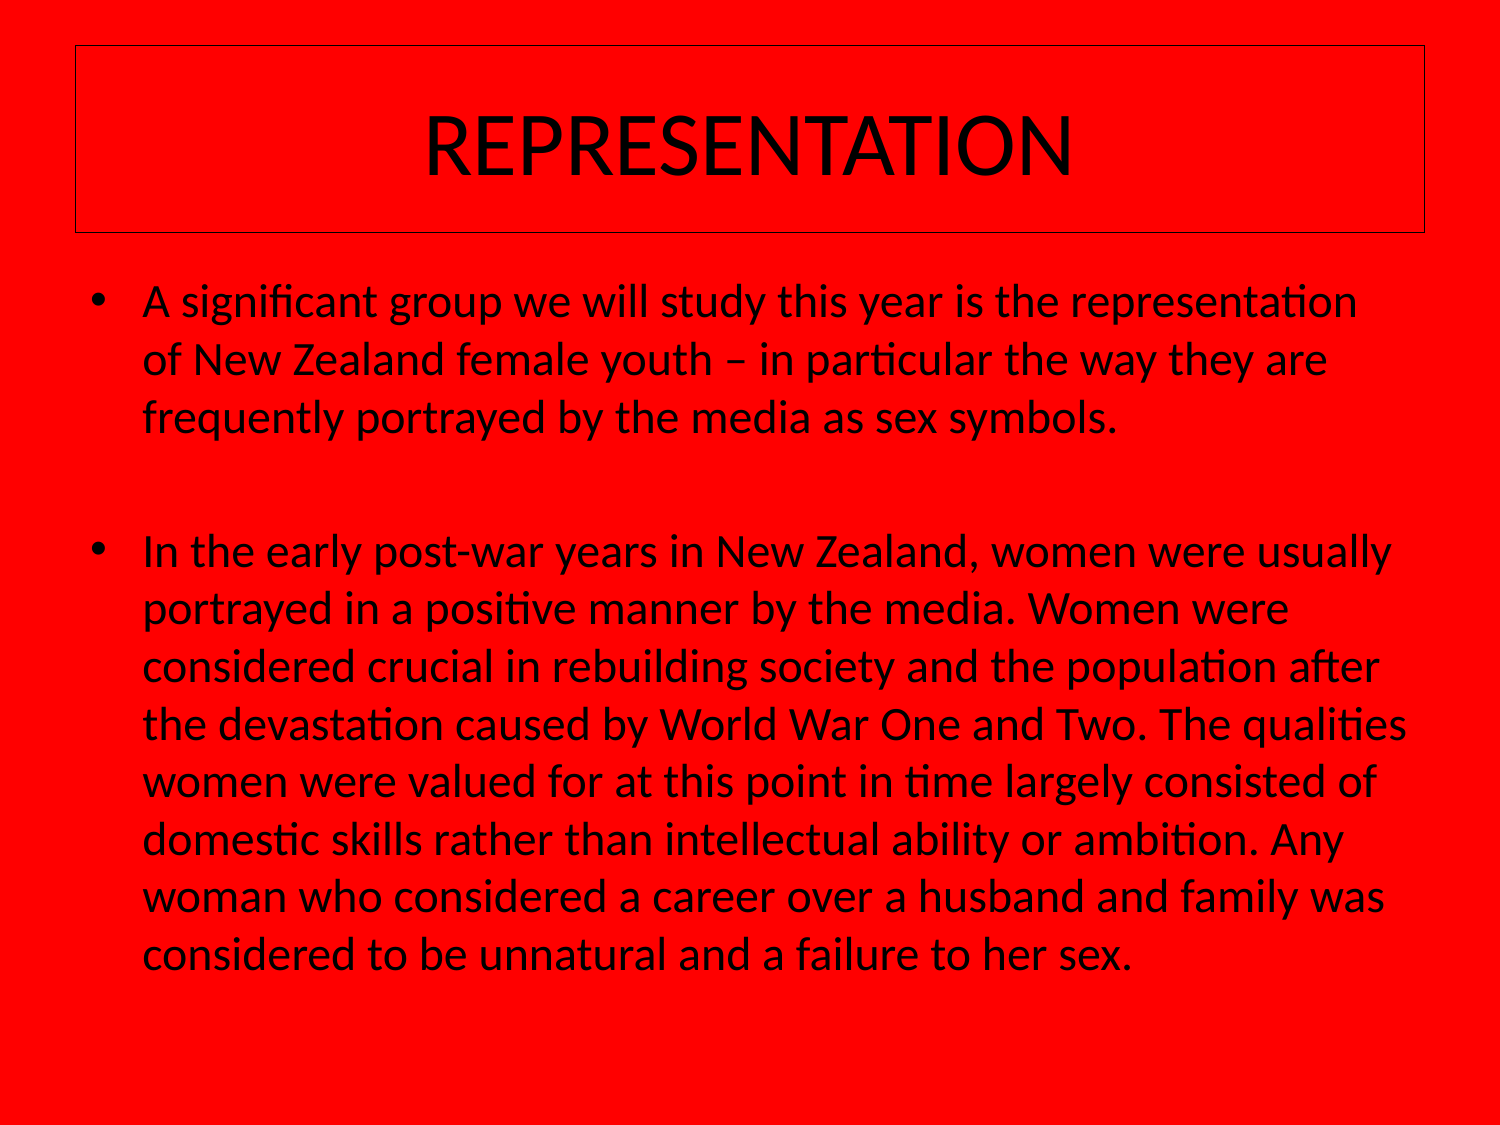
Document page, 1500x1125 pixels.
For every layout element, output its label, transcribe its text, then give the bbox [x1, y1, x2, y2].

title REPRESENTATION [75, 45, 1425, 233]
list A significant group we will study this year is the representation of New Zealand female youth – in particular the way they are frequently portrayed by the media as sex symbols. In the early post-war years in New Zealand, women were usually portrayed in a positive manner by the media. Women were considered crucial in rebuilding society and the population after the devastation caused by World War One and Two. The qualities women were valued for at this point in time largely consisted of domestic skills rather than intellectual ability or ambition. Any woman who considered a career over a husband and family was considered to be unnatural and a failure to her sex. [75, 262, 1425, 1005]
